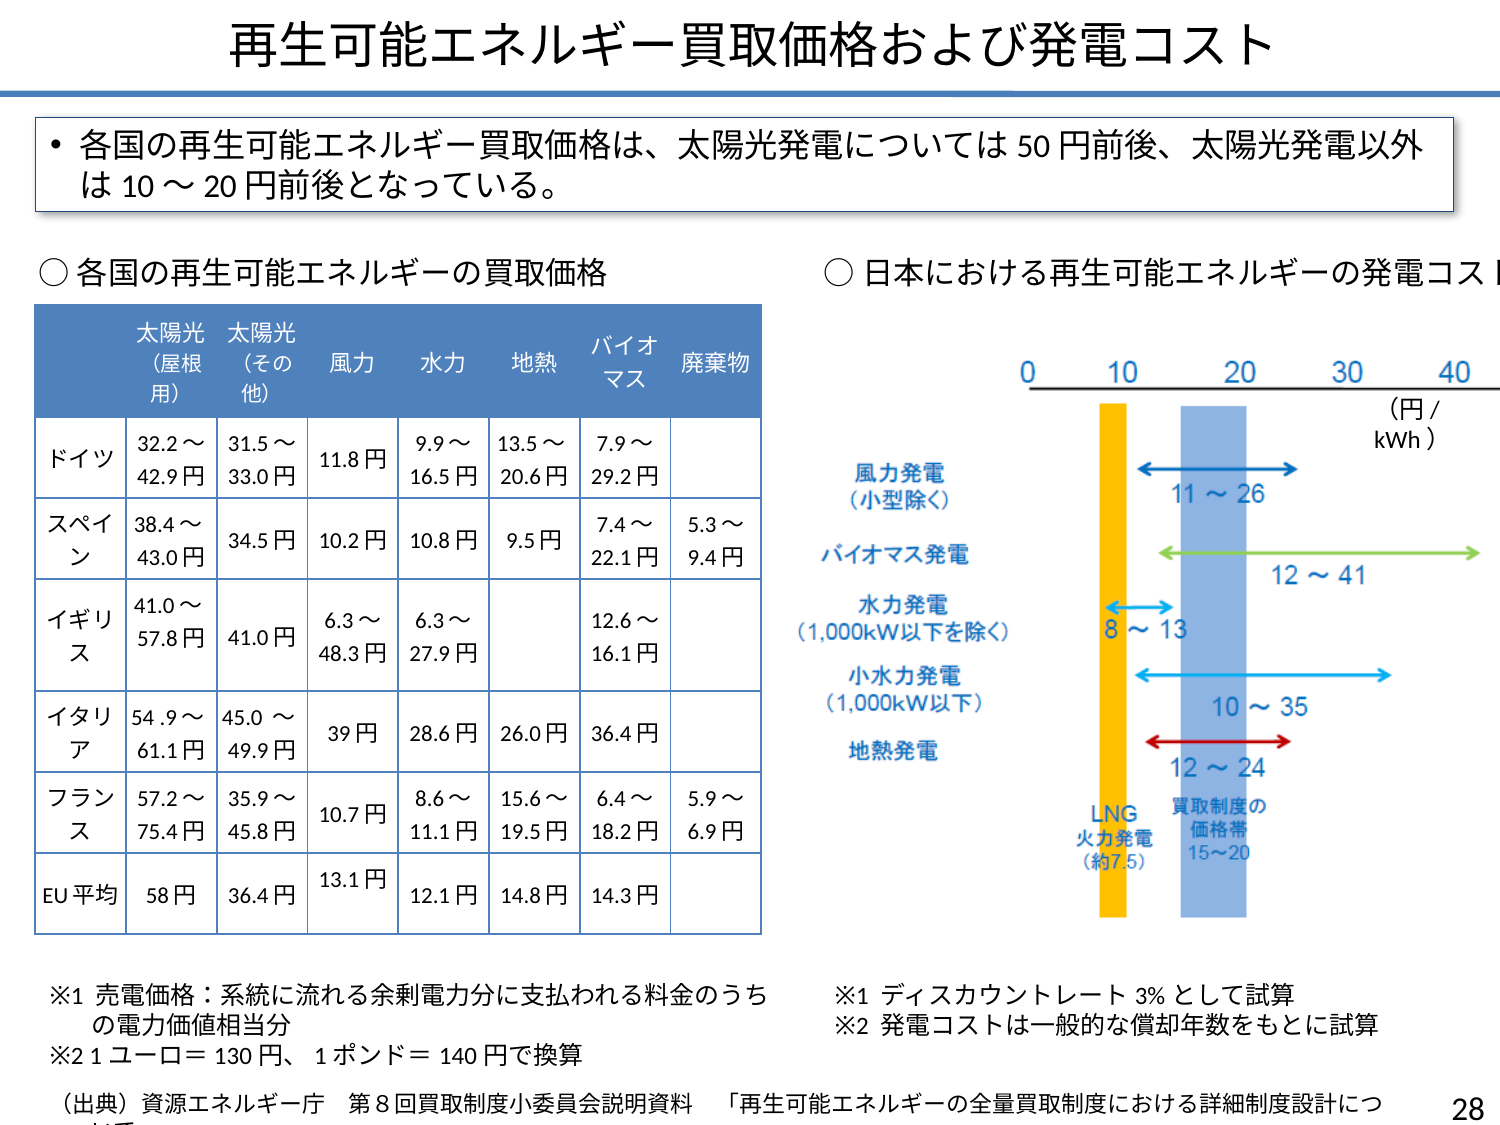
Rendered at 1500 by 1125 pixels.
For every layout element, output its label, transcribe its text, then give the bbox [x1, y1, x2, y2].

table_cell 6.3～ 27.9円 [399, 580, 488, 690]
table_cell 35.9～ 45.8円 [218, 773, 307, 852]
table_cell 6.3～ 48.3円 [308, 580, 397, 690]
table_cell 9.9～ 16.5円 [399, 418, 488, 497]
table_cell 41.0円 [218, 580, 307, 690]
table_cell 13.1円 [308, 854, 397, 933]
text_box ※1 売電価格：系統に流れる余剰電力分に支払われる料金のうちの電力価値相当分 ※2 1ユーロ＝130円、1ポンド＝140円で換算 [35, 972, 786, 1077]
table_cell 57.2～ 75.4円 [127, 773, 216, 852]
text_box （出典）資源エネルギー庁 第８回買取制度小委員会説明資料 「再生可能エネルギーの全量買取制度における詳細制度設計について」 [35, 1082, 1418, 1125]
table_cell 36.4円 [581, 692, 670, 771]
table_cell イタリア [36, 692, 125, 771]
table_cell 5.3～ 9.4円 [671, 499, 760, 578]
table_cell イギリス [36, 580, 125, 690]
table_cell 14.3円 [581, 854, 670, 933]
text_box ○日本における再生可能エネルギーの発電コスト [808, 246, 1500, 299]
table_cell 6.4～ 18.2円 [581, 773, 670, 852]
table_cell 26.0円 [490, 692, 579, 771]
table_cell 54 .9～61.1円 [127, 692, 216, 771]
table_header 廃棄物 [671, 306, 760, 416]
text_box 再生可能エネルギー買取価格および発電コスト [53, 6, 1453, 81]
table_cell 11.8円 [308, 418, 397, 497]
table_cell [671, 692, 760, 771]
picture [784, 339, 1500, 927]
table_header 水力 [399, 306, 488, 416]
table_cell 13.5～20.6円 [490, 418, 579, 497]
table_cell 10.2円 [308, 499, 397, 578]
table_cell 31.5～ 33.0円 [218, 418, 307, 497]
table_cell フランス [36, 773, 125, 852]
table_cell 41.0～57.8円 [127, 580, 216, 690]
table_cell 15.6～ 19.5円 [490, 773, 579, 852]
table_cell ドイツ [36, 418, 125, 497]
table_cell 36.4円 [218, 854, 307, 933]
table_cell 32.2～ 42.9円 [127, 418, 216, 497]
table_cell [671, 580, 760, 690]
table_header [36, 306, 125, 416]
table_header バイオマス [581, 306, 670, 416]
table_cell 39円 [308, 692, 397, 771]
table_cell [671, 854, 760, 933]
table_cell [671, 418, 760, 497]
table_header 地熱 [490, 306, 579, 416]
table_cell 28.6円 [399, 692, 488, 771]
table_cell 7.9～ 29.2円 [581, 418, 670, 497]
table_cell 14.8円 [490, 854, 579, 933]
table_cell 12.1円 [399, 854, 488, 933]
table_cell 9.5円 [490, 499, 579, 578]
text_box ※1 ディスカウントレート3%として試算 ※2 発電コストは一般的な償却年数をもとに試算 [820, 972, 1442, 1047]
table_header 風力 [308, 306, 397, 416]
table_cell 58円 [127, 854, 216, 933]
table_cell 8.6～ 11.1円 [399, 773, 488, 852]
table_cell 5.9～ 6.9円 [671, 773, 760, 852]
table_cell 34.5円 [218, 499, 307, 578]
table_cell 38.4～43.0円 [127, 499, 216, 578]
slide_number 28 [1418, 1089, 1500, 1125]
table_cell 45.0 ～49.9円 [218, 692, 307, 771]
table_cell 7.4～ 22.1円 [581, 499, 670, 578]
text_box ○各国の再生可能エネルギーの買取価格 [23, 246, 750, 299]
text_box 各国の再生可能エネルギー買取価格は、太陽光発電については50円前後、太陽光発電以外は10～20円前後となっている。 [35, 117, 1454, 212]
table_cell 12.6～ 16.1円 [581, 580, 670, 690]
table_header 太陽光（屋根用） [127, 306, 216, 416]
table_cell スペイン [36, 499, 125, 578]
table_cell EU平均 [36, 854, 125, 933]
table_cell [490, 580, 579, 690]
table_header 太陽光 （その他） [218, 306, 307, 416]
table_cell 10.8円 [399, 499, 488, 578]
table_cell 10.7円 [308, 773, 397, 852]
